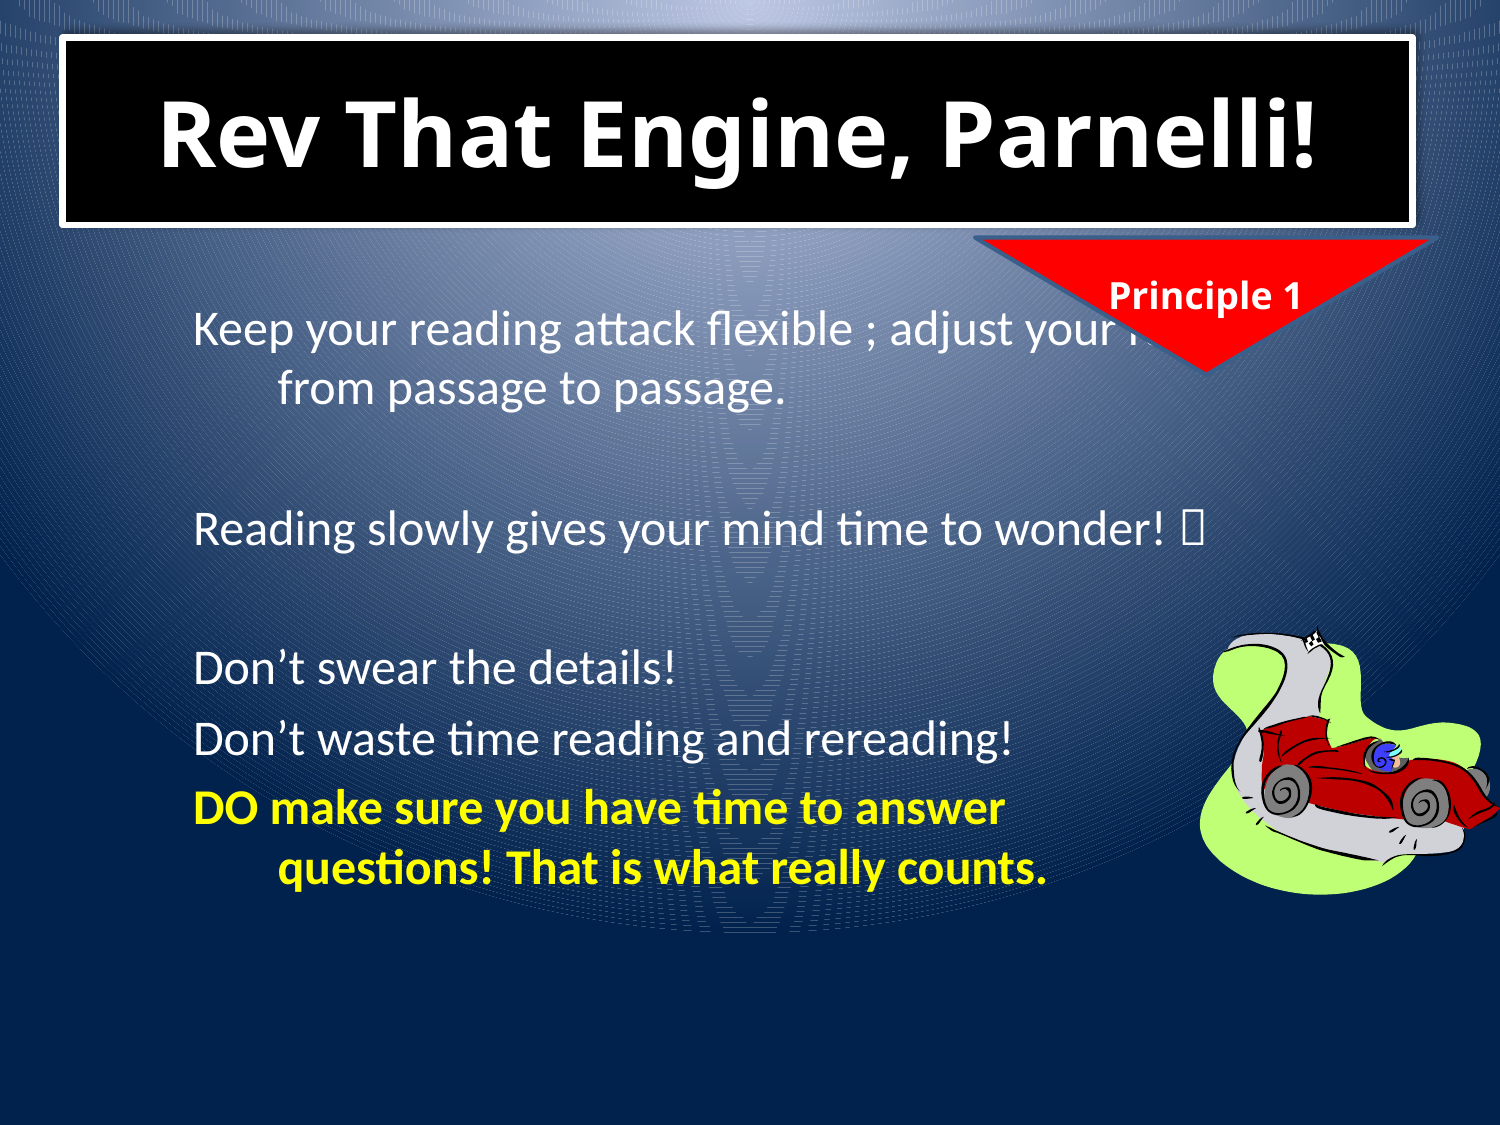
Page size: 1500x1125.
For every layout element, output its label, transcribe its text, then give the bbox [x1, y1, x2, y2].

text_box Principle 1 [972, 235, 1440, 377]
list Keep your reading attack flexible ; adjust your rate from passage to passage. Reading slowly gives your mind time to wonder!  Don’t swear the details! Don’t waste time reading and rereading! DO make sure you have time to answer questions! That is what really counts. [37, 287, 1225, 1030]
title Rev That Engine, Parnelli! [59, 34, 1416, 228]
picture [1198, 624, 1500, 896]
